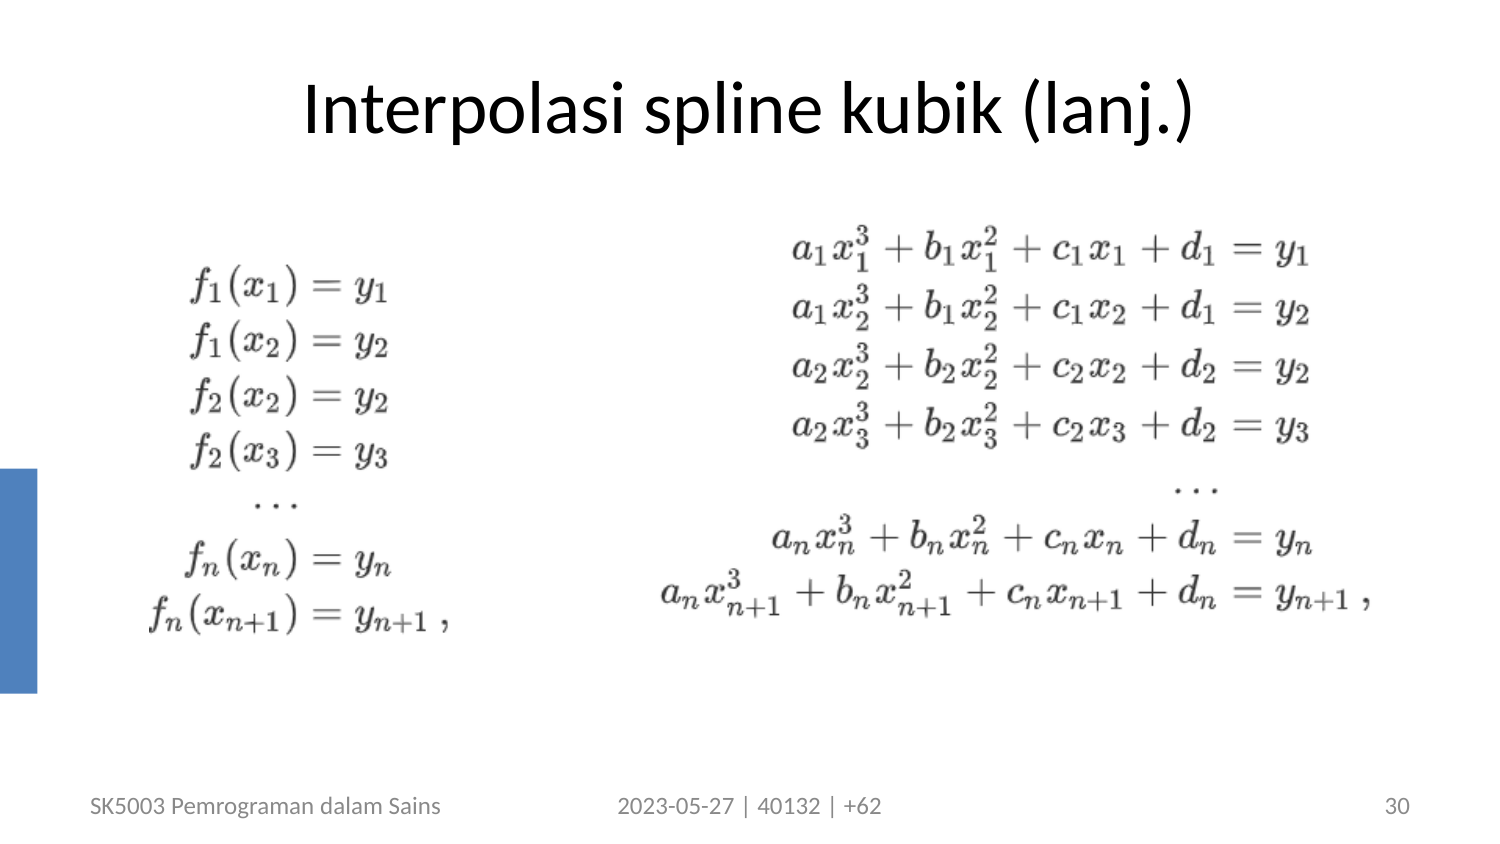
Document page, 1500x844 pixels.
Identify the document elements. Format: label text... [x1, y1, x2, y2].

picture [148, 254, 462, 648]
slide_number SK5003 Pemrograman dalam Sains [75, 782, 463, 827]
title Interpolasi spline kubik (lanj.) [74, 33, 1426, 175]
footer 2023-05-27 | 40132 | +62 [512, 782, 988, 827]
slide_number 30 [1074, 782, 1425, 827]
picture [637, 219, 1393, 625]
